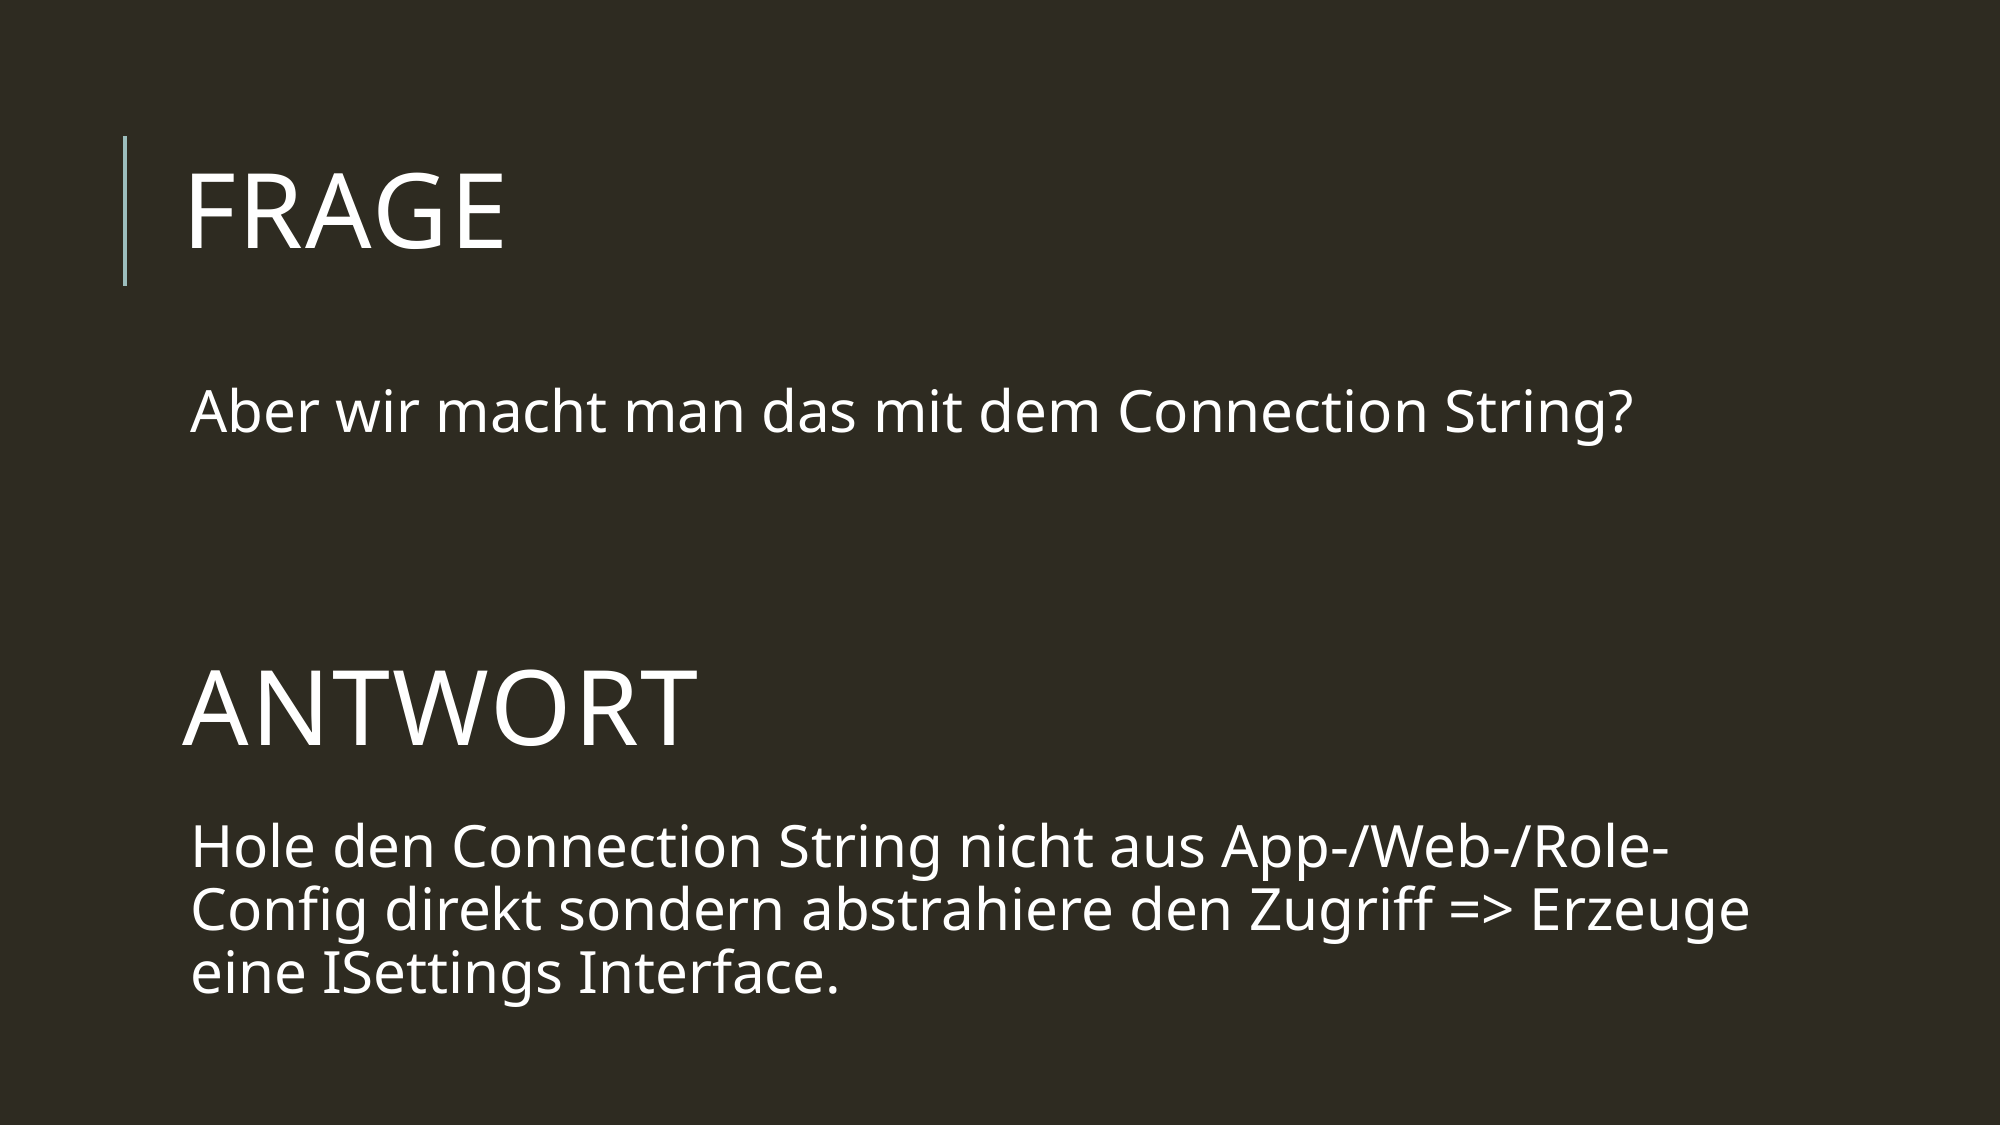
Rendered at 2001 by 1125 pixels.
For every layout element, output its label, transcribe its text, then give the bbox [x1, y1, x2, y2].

list Aber wir macht man das mit dem Connection String? [168, 375, 1763, 592]
text_box Hole den Connection String nicht aus App-/Web-/Role-Config direkt sondern abstrahiere den Zugriff => Erzeuge eine ISettings Interface. [167, 810, 1763, 1028]
title Frage [168, 96, 1763, 342]
text_box Antwort [167, 592, 1763, 810]
